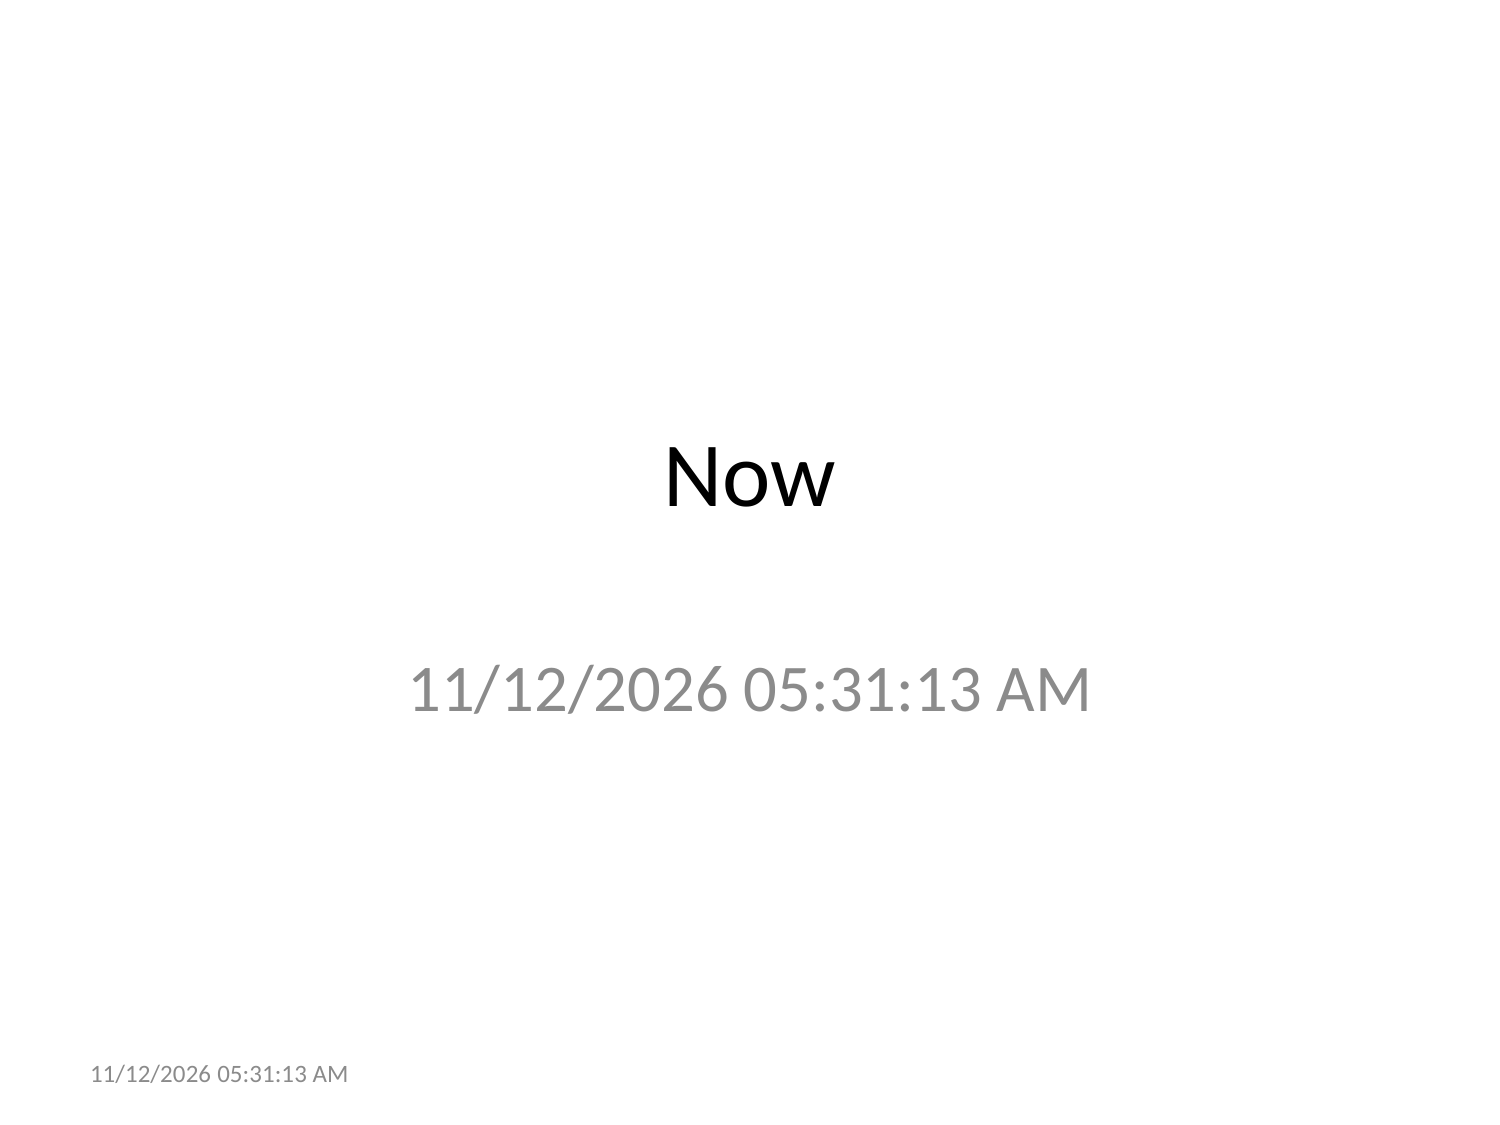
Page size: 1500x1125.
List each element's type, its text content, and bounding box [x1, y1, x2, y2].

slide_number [75, 1042, 425, 1103]
title Now [112, 349, 1388, 591]
subtitle 2011-12-19 10:20:04 AM [225, 637, 1275, 925]
